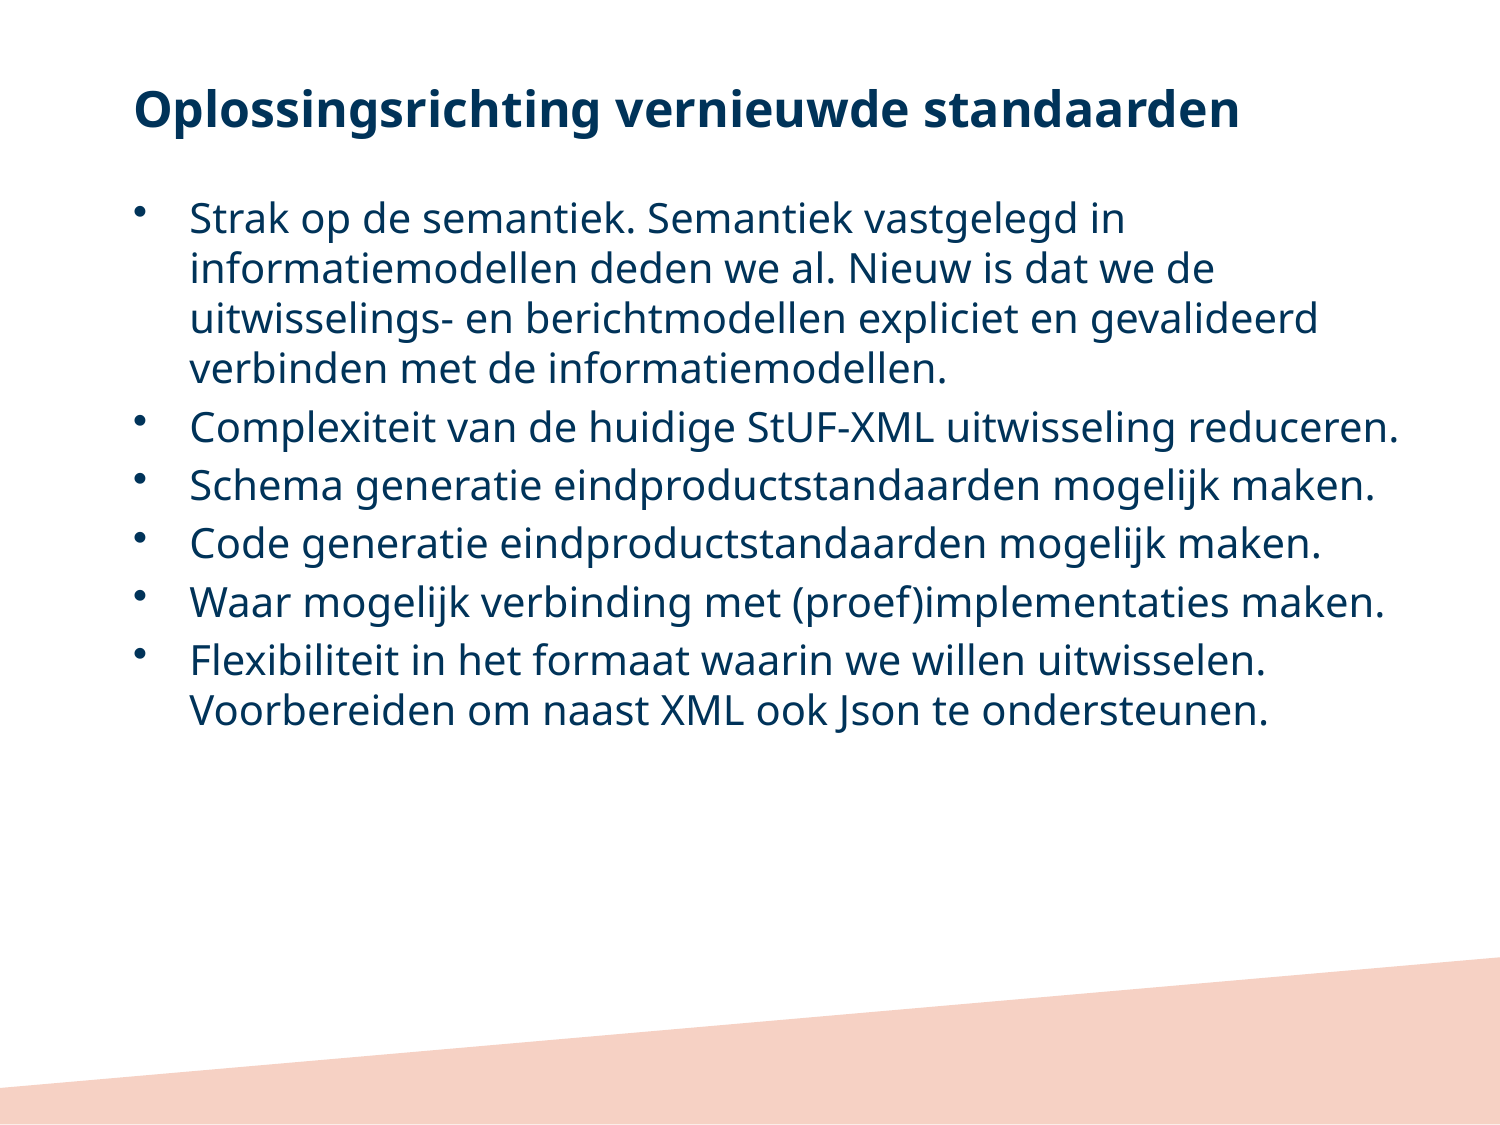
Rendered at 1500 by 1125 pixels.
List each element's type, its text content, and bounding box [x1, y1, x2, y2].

title Oplossingsrichting vernieuwde standaarden [118, 42, 1436, 173]
list Strak op de semantiek. Semantiek vastgelegd in informatiemodellen deden we al. Nieuw is dat we de uitwisselings- en berichtmodellen expliciet en gevalideerd verbinden met de informatiemodellen. Complexiteit van de huidige StUF-XML uitwisseling reduceren. Schema generatie eindproductstandaarden mogelijk maken. Code generatie eindproductstandaarden mogelijk maken. Waar mogelijk verbinding met (proef)implementaties maken. Flexibiliteit in het formaat waarin we willen uitwisselen. Voorbereiden om naast XML ook Json te ondersteunen. [118, 184, 1471, 941]
